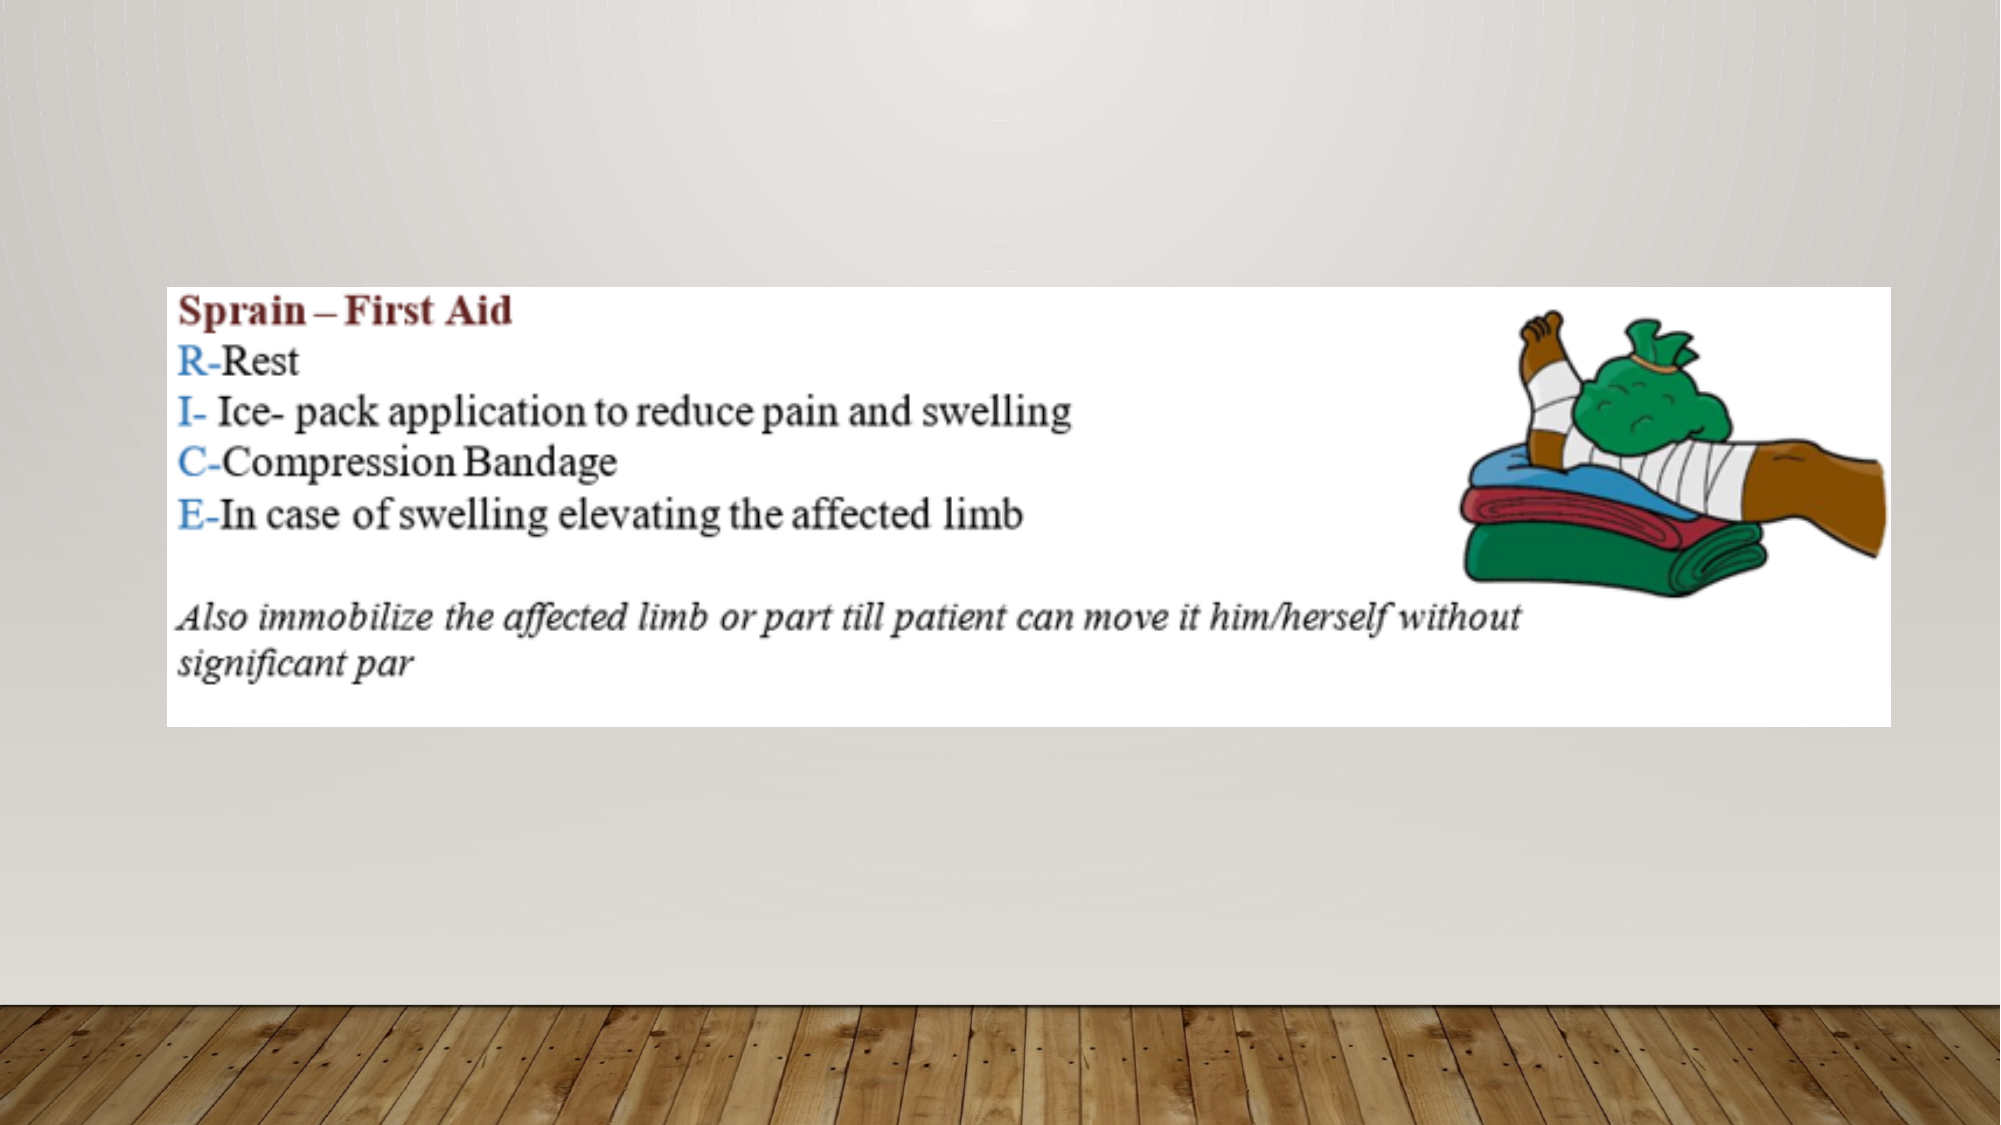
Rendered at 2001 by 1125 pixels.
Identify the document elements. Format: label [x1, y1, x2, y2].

picture [0, 1005, 2000, 1125]
picture [167, 287, 1892, 728]
